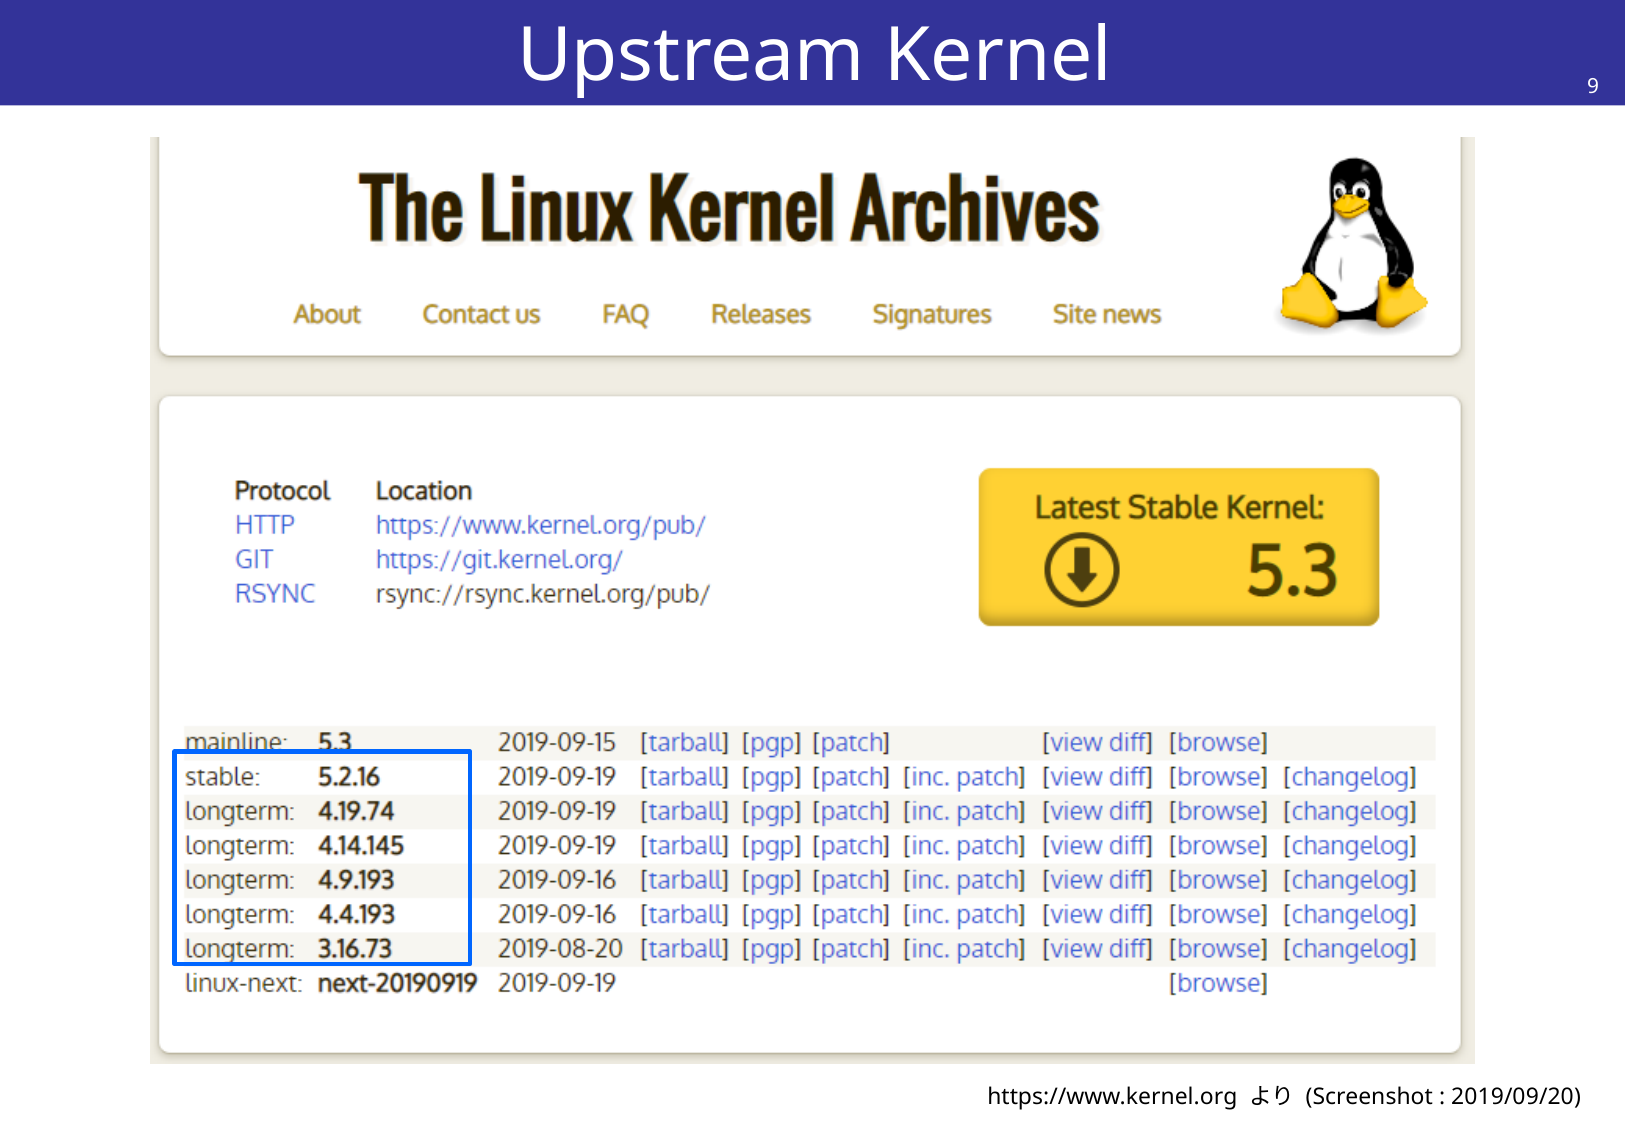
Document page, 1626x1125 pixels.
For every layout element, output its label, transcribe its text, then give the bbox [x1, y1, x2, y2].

title Upstream Kernel [83, 0, 1546, 102]
slide_number 9 [1522, 65, 1614, 105]
picture [150, 136, 1475, 1065]
text_box https://www.kernel.org より (Screenshot : 2019/09/20) [972, 1074, 1597, 1117]
